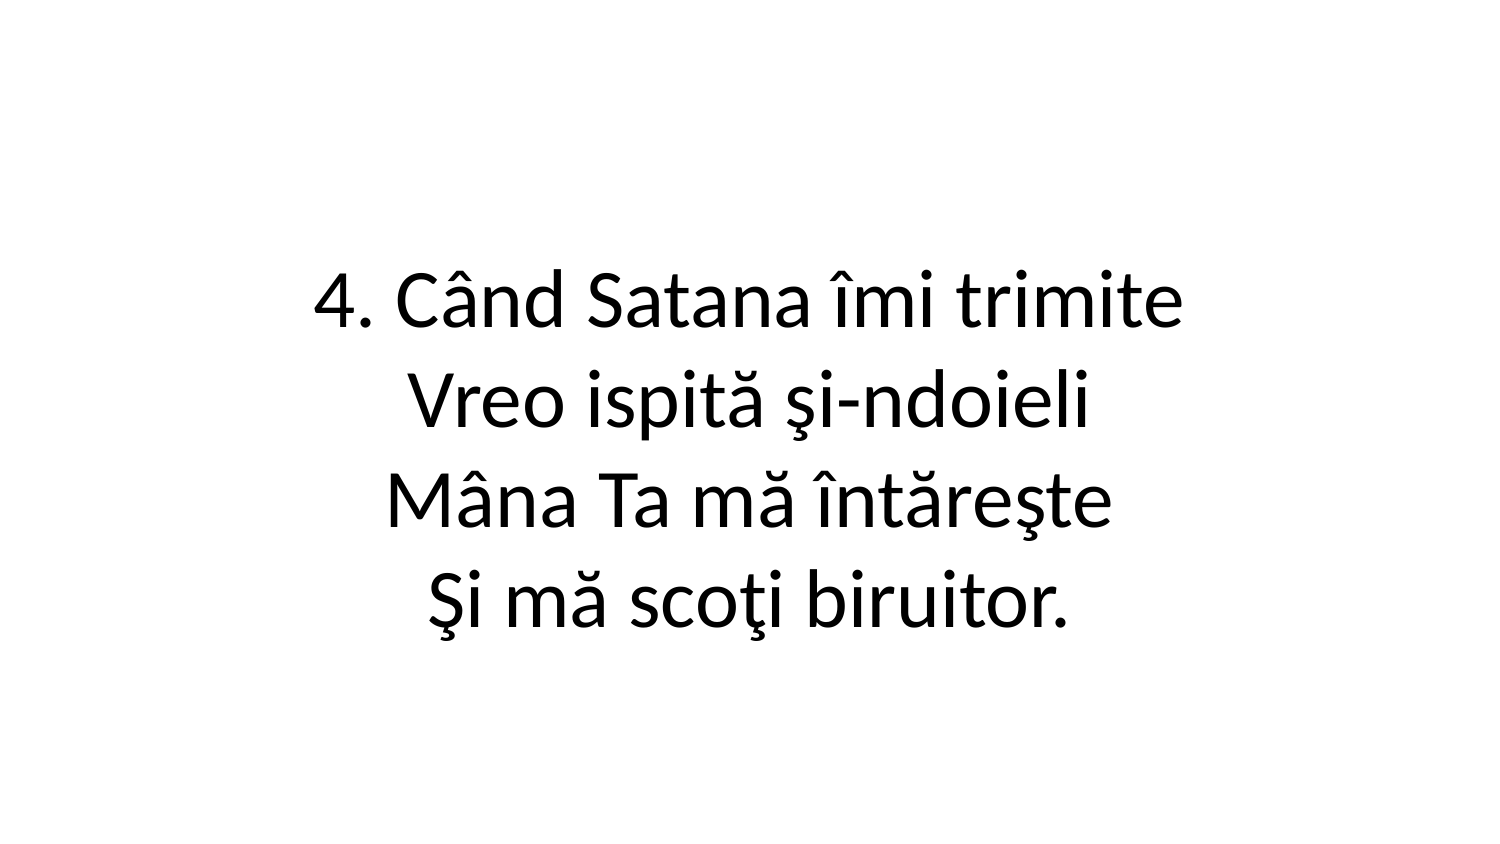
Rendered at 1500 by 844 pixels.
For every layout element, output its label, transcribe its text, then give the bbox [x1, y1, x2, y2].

text_box 4. Când Satana îmi trimite Vreo ispită şi-ndoieli Mâna Ta mă întăreşte Şi mă scoţi biruitor. [298, 192, 1202, 652]
